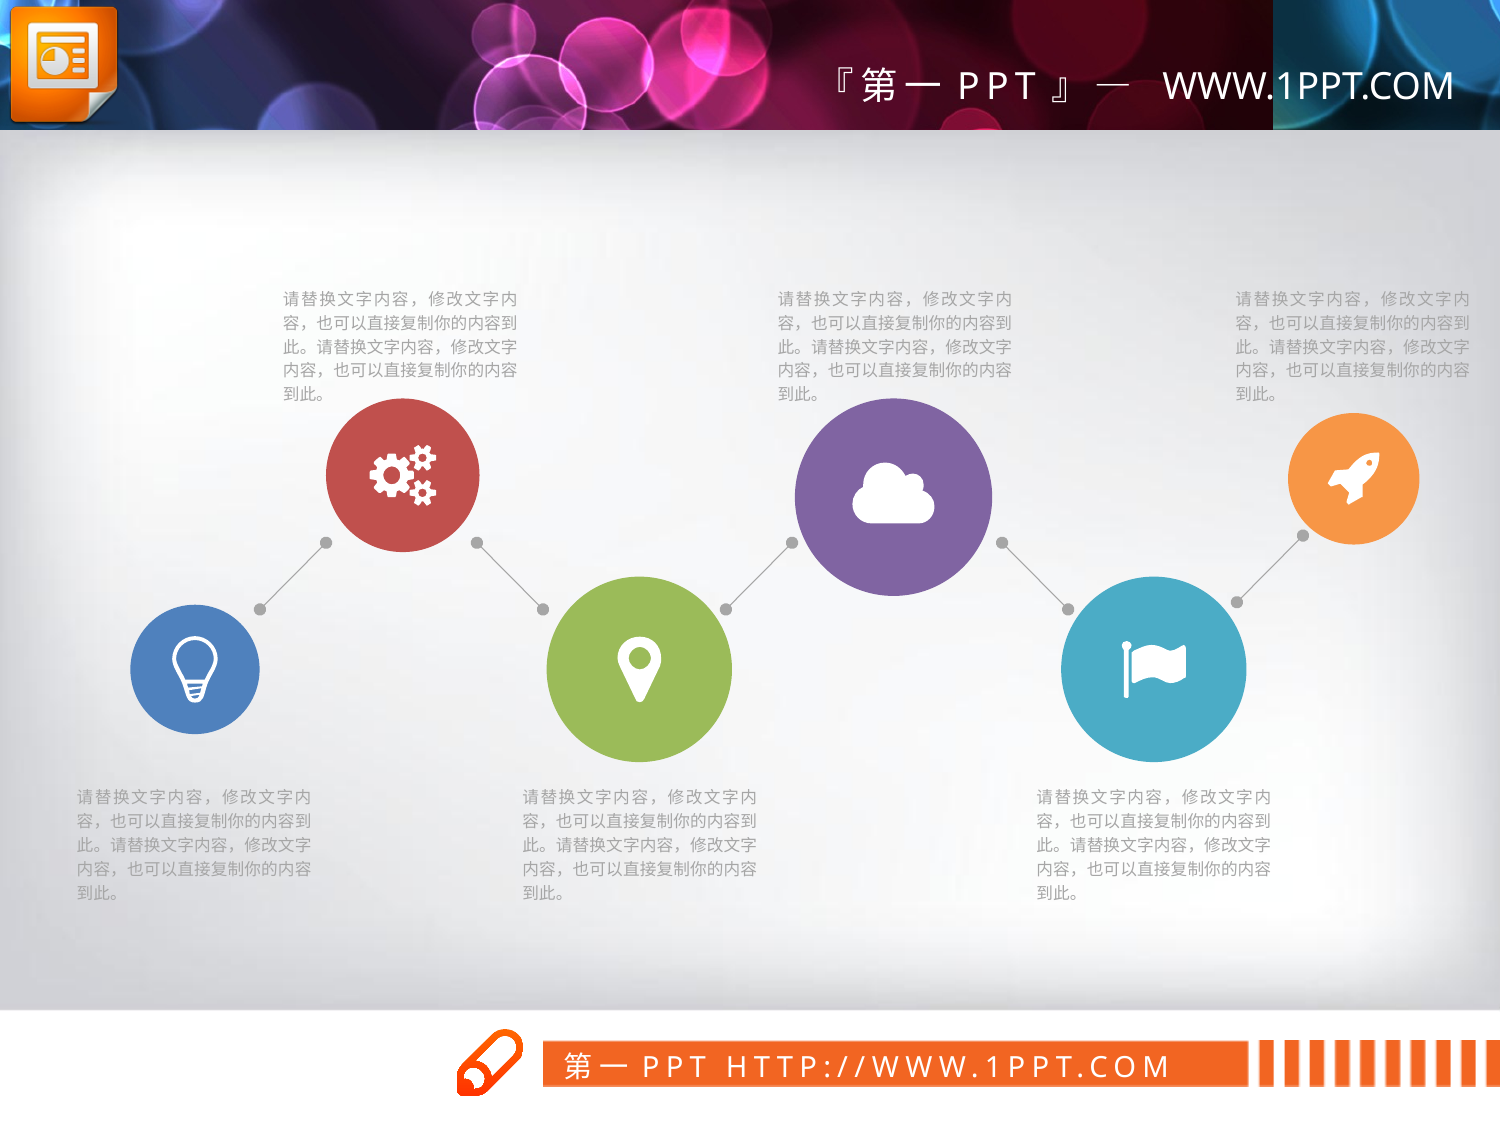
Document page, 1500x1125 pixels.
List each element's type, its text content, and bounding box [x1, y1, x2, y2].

text_box 请替换文字内容，修改文字内容，也可以直接复制你的内容到此。请替换文字内容，修改文字内容，也可以直接复制你的内容到此。 [1235, 284, 1471, 405]
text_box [476, 542, 544, 610]
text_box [1001, 542, 1069, 610]
text_box 请替换文字内容，修改文字内容，也可以直接复制你的内容到此。请替换文字内容，修改文字内容，也可以直接复制你的内容到此。 [522, 782, 758, 903]
text_box 请替换文字内容，修改文字内容，也可以直接复制你的内容到此。请替换文字内容，修改文字内容，也可以直接复制你的内容到此。 [282, 284, 518, 405]
text_box 请替换文字内容，修改文字内容，也可以直接复制你的内容到此。请替换文字内容，修改文字内容，也可以直接复制你的内容到此。 [76, 782, 312, 903]
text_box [130, 604, 260, 735]
text_box 请替换文字内容，修改文字内容，也可以直接复制你的内容到此。请替换文字内容，修改文字内容，也可以直接复制你的内容到此。 [1036, 782, 1272, 903]
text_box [794, 398, 993, 597]
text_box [325, 398, 480, 553]
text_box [546, 576, 733, 763]
picture [0, 0, 1500, 1012]
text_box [1060, 576, 1247, 763]
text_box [259, 542, 327, 610]
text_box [725, 542, 793, 610]
picture [543, 1040, 1500, 1087]
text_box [1236, 535, 1304, 603]
text_box 请替换文字内容，修改文字内容，也可以直接复制你的内容到此。请替换文字内容，修改文字内容，也可以直接复制你的内容到此。 [777, 284, 1013, 405]
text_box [1287, 412, 1420, 545]
